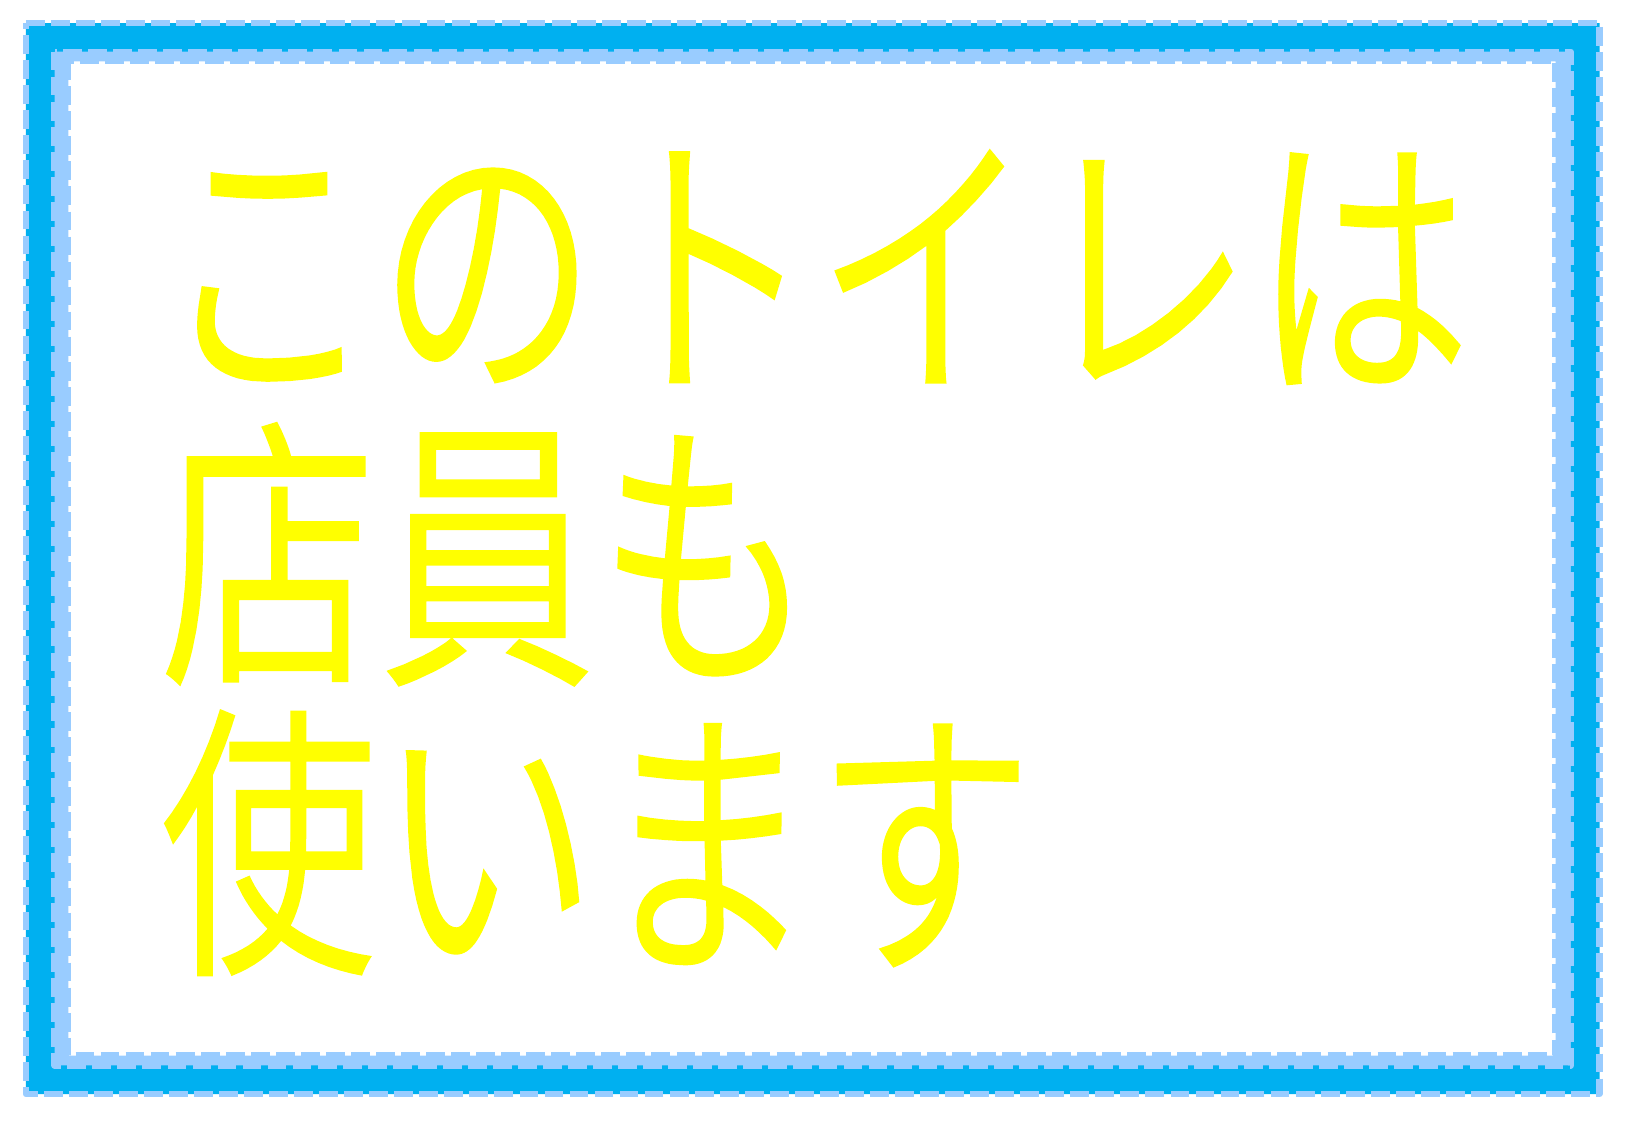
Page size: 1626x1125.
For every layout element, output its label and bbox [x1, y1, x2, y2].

text_box [55, 52, 1570, 1065]
text_box [24, 21, 1602, 1096]
